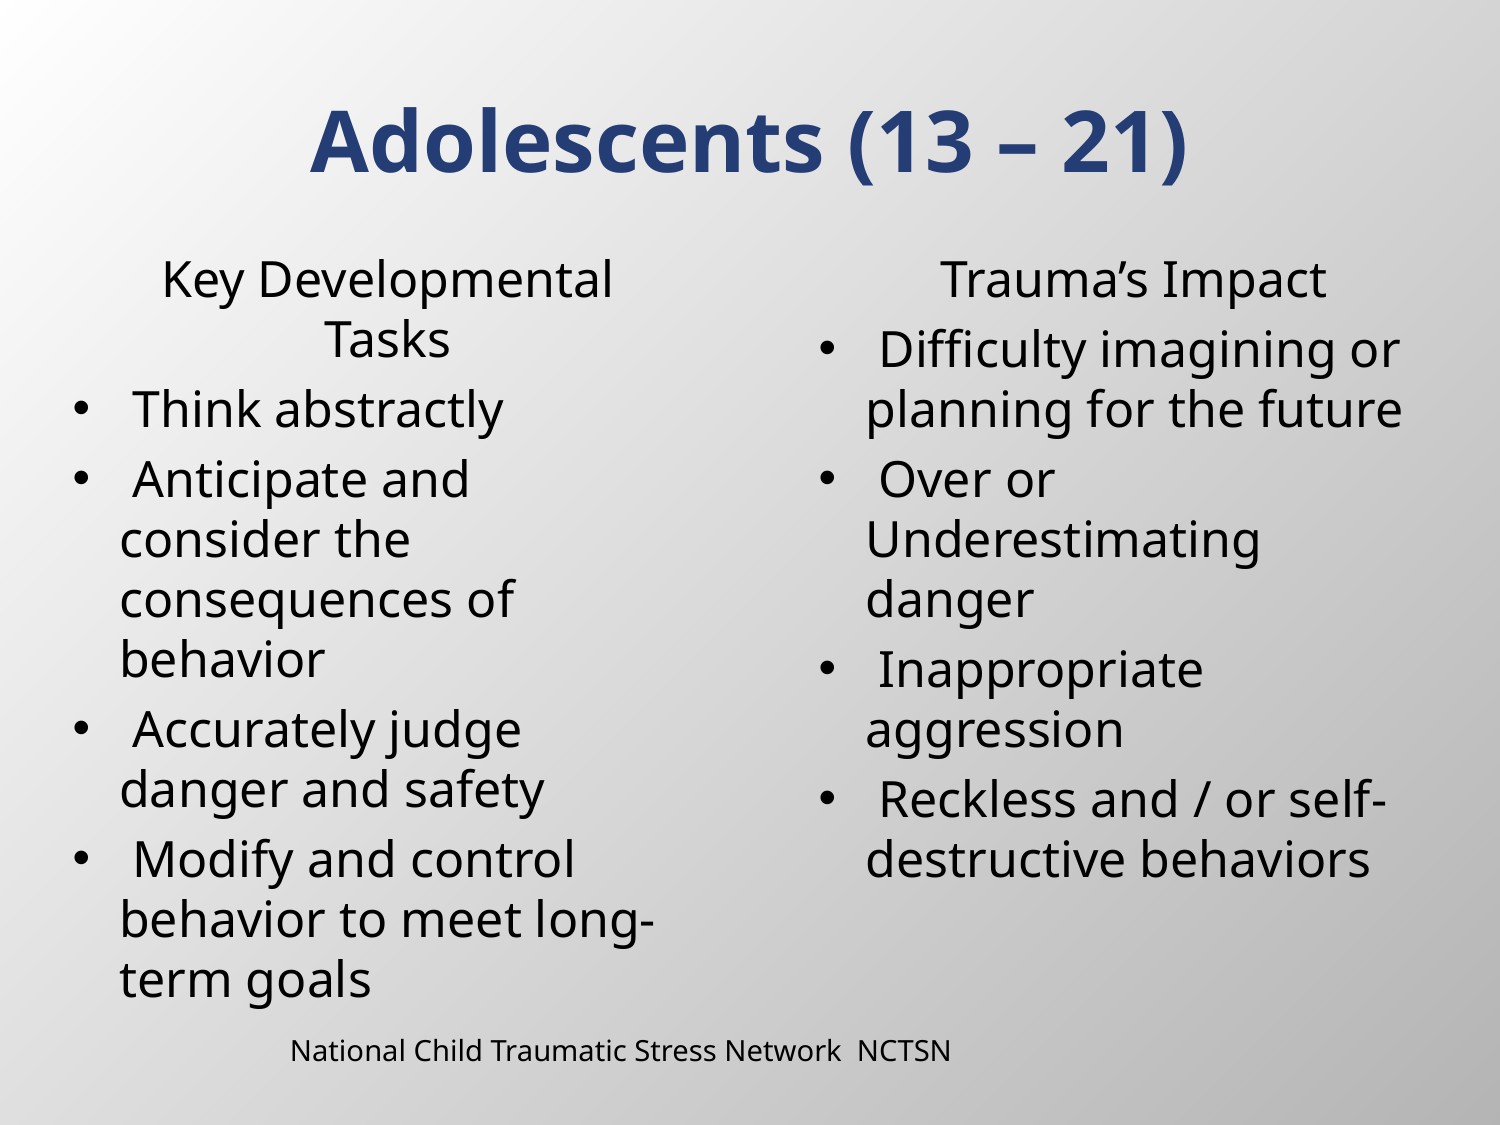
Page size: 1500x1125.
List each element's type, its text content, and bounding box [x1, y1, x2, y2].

text_box National Child Traumatic Stress Network NCTSN [274, 1024, 1100, 1075]
list Key Developmental Tasks Think abstractly Anticipate and consider the consequences of behavior Accurately judge danger and safety Modify and control behavior to meet long-term goals [57, 239, 696, 1050]
title Adolescents (13 – 21) [75, 45, 1425, 233]
list Trauma’s Impact Difficulty imagining or planning for the future Over or Underestimating danger Inappropriate aggression Reckless and / or self-destructive behaviors [803, 239, 1442, 1063]
